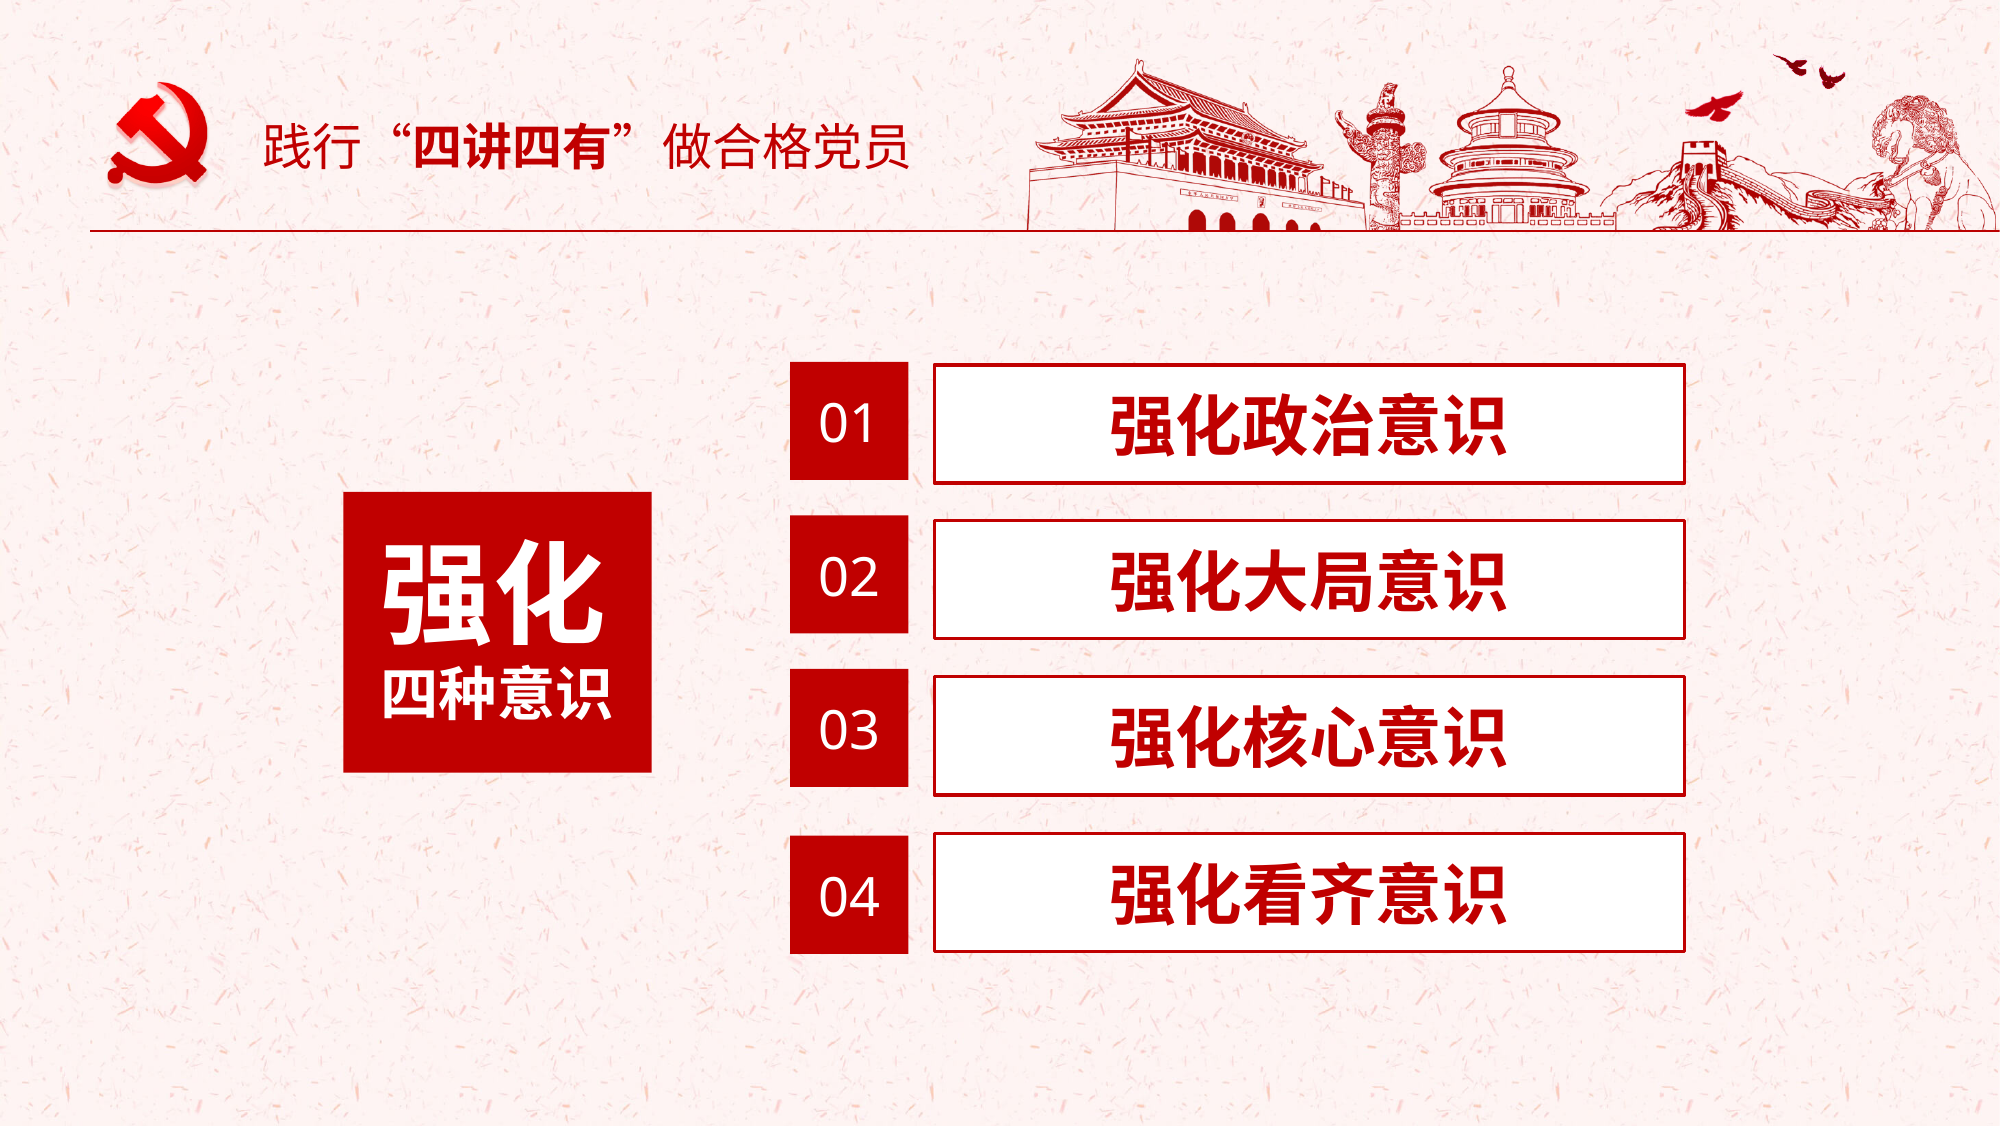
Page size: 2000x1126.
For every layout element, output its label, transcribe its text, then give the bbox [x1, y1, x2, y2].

text_box 强化政治意识 [932, 363, 1687, 485]
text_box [789, 835, 909, 955]
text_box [789, 515, 909, 634]
list 践行“四讲四有”做合格党员 [247, 78, 1035, 173]
picture [0, 0, 2000, 1126]
text_box 强化看齐意识 [932, 831, 1687, 954]
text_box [789, 668, 909, 788]
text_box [789, 361, 909, 481]
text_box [343, 491, 652, 773]
text_box 强化核心意识 [932, 675, 1687, 797]
text_box 强化大局意识 [932, 518, 1687, 640]
